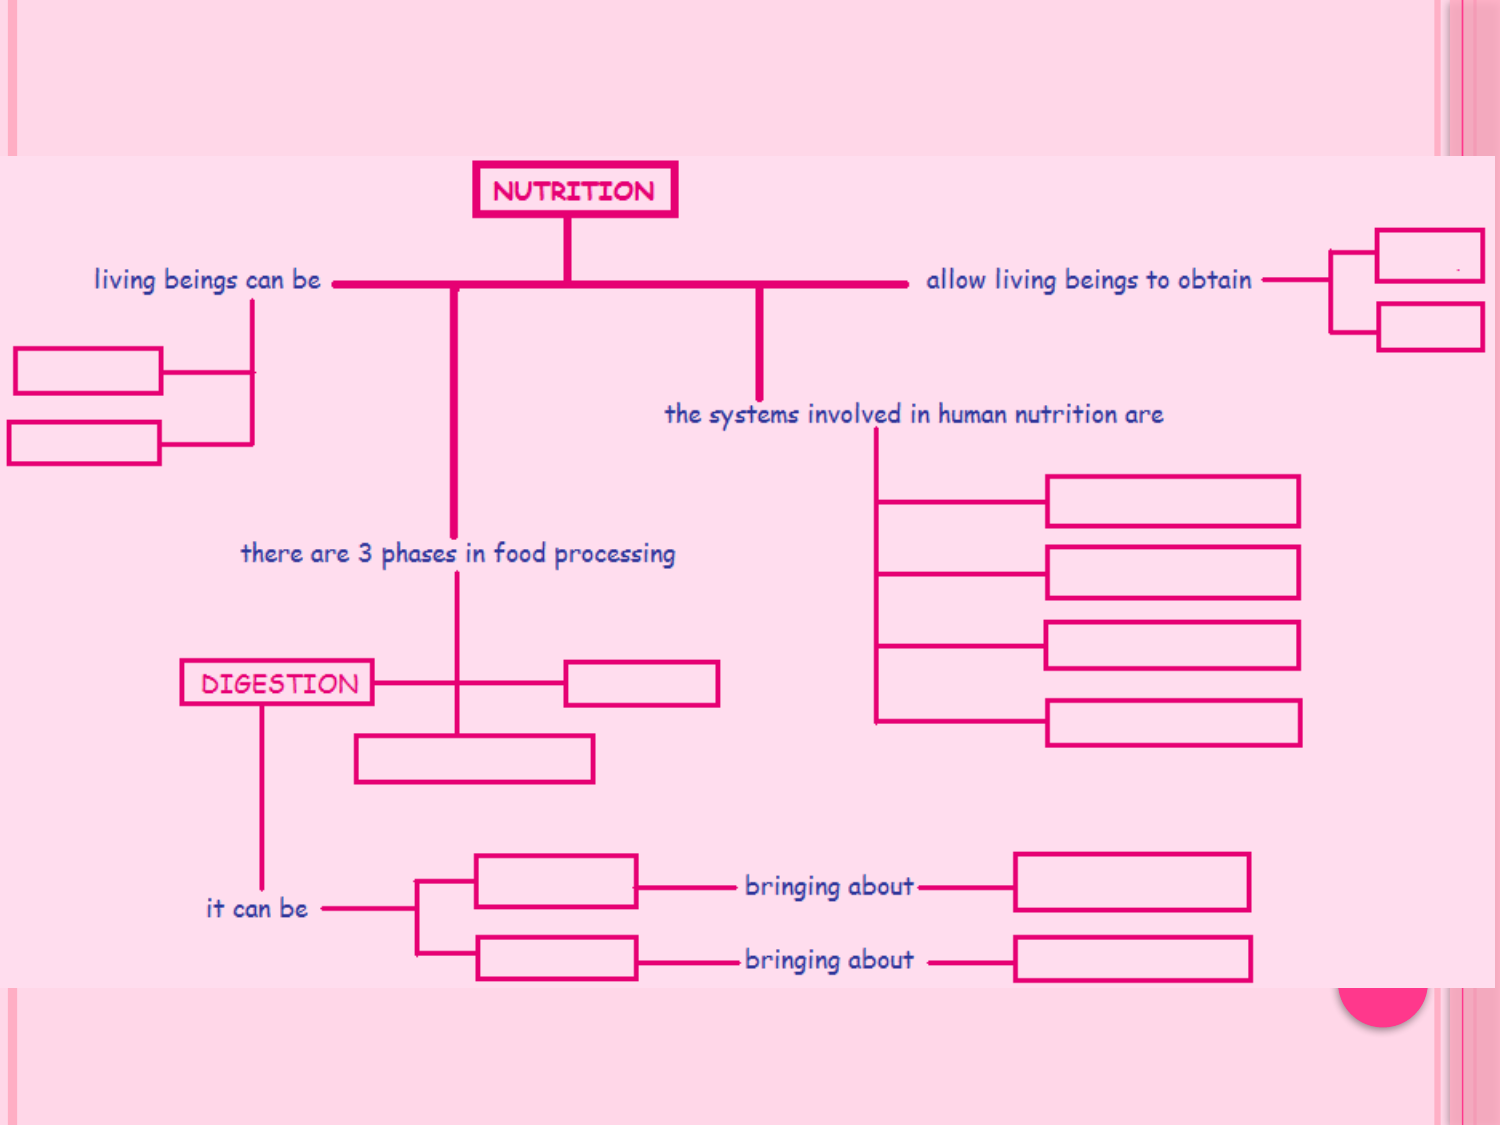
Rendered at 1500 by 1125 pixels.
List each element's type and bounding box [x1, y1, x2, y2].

picture [0, 155, 1495, 989]
